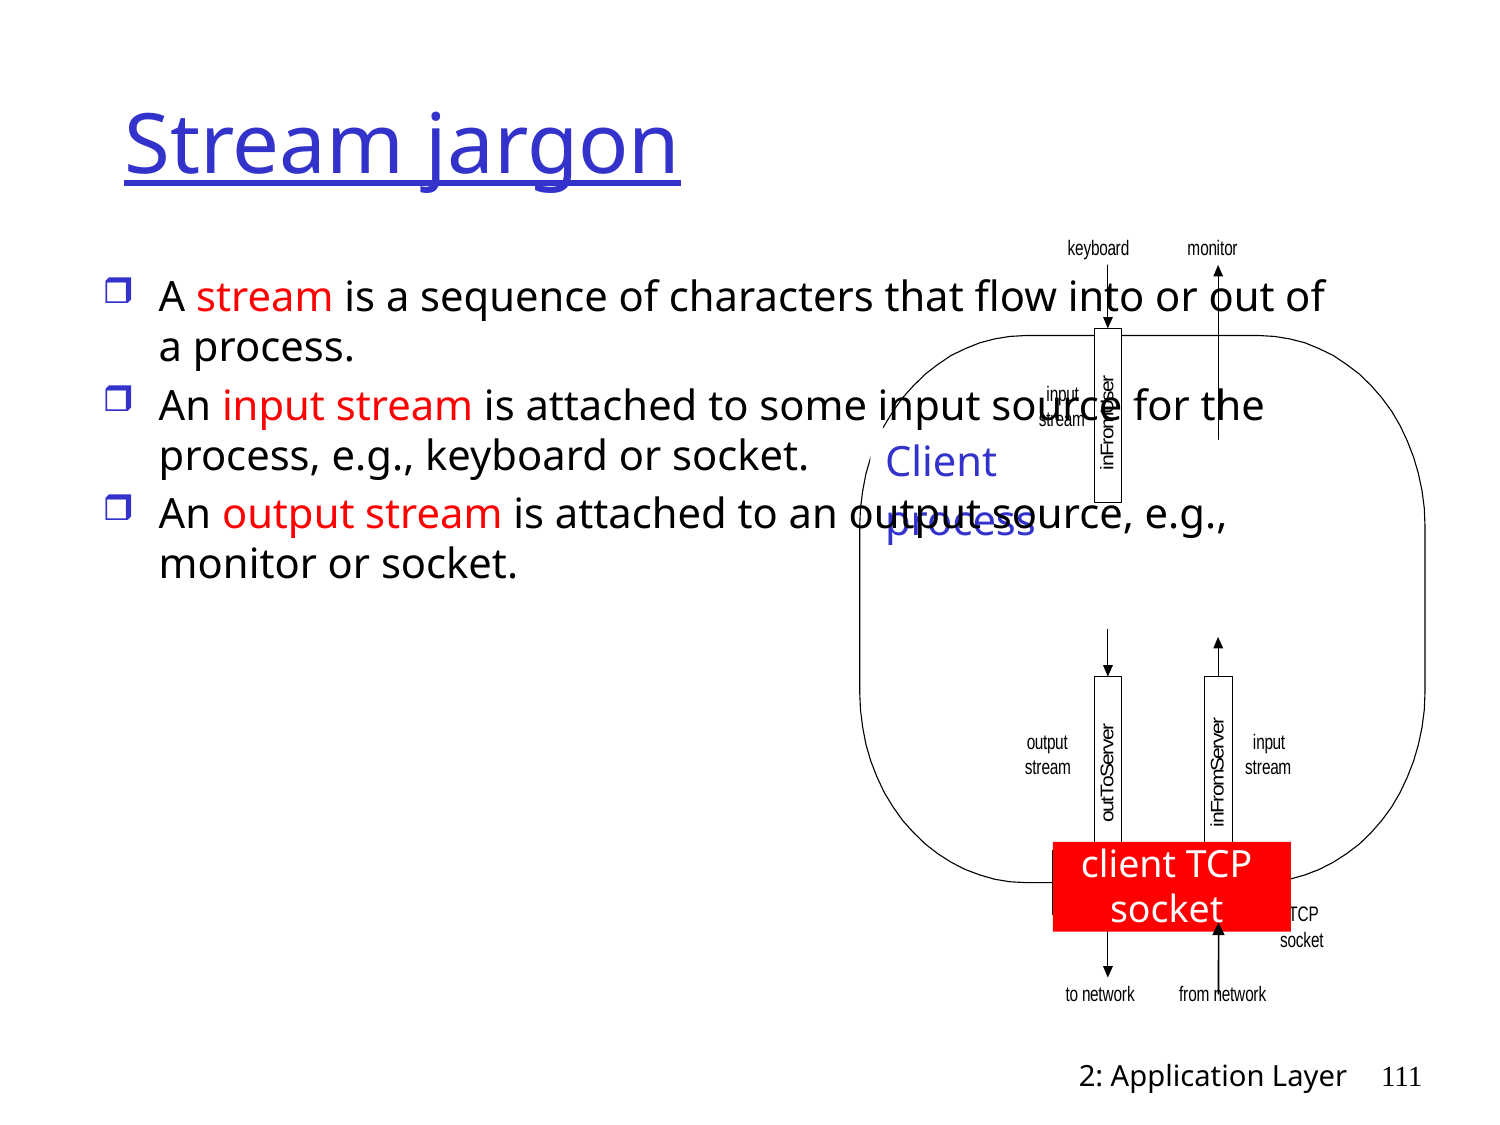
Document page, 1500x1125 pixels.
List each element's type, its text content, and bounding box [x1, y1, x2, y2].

slide_number 111 [1362, 1049, 1438, 1125]
text_box Stream jargon [109, 46, 1385, 234]
list A stream is a sequence of characters that flow into or out of a process. An input stream is attached to some input source for the process, e.g., keyboard or socket. An output stream is attached to an output source, e.g., monitor or socket. [87, 262, 1363, 1026]
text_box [829, 228, 1433, 1016]
footer 2: Application Layer [887, 1049, 1362, 1125]
